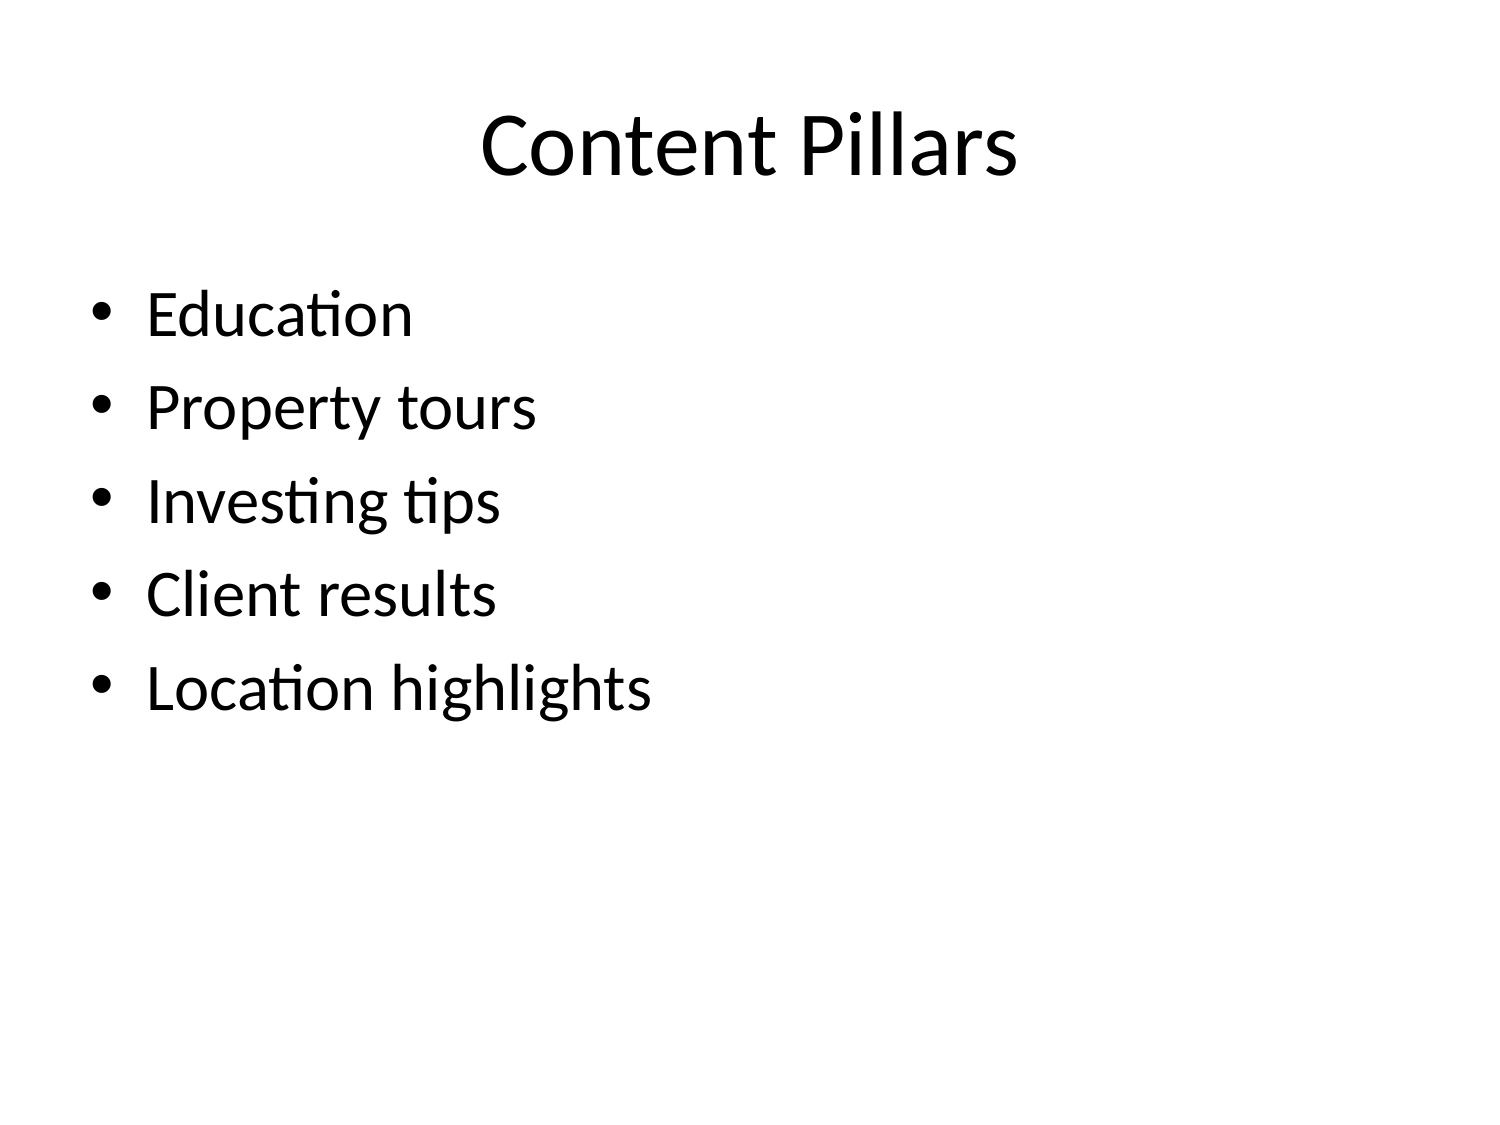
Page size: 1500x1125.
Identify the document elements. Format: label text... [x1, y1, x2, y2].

list Education Property tours Investing tips Client results Location highlights [75, 262, 1425, 1005]
title Content Pillars [75, 45, 1425, 233]
